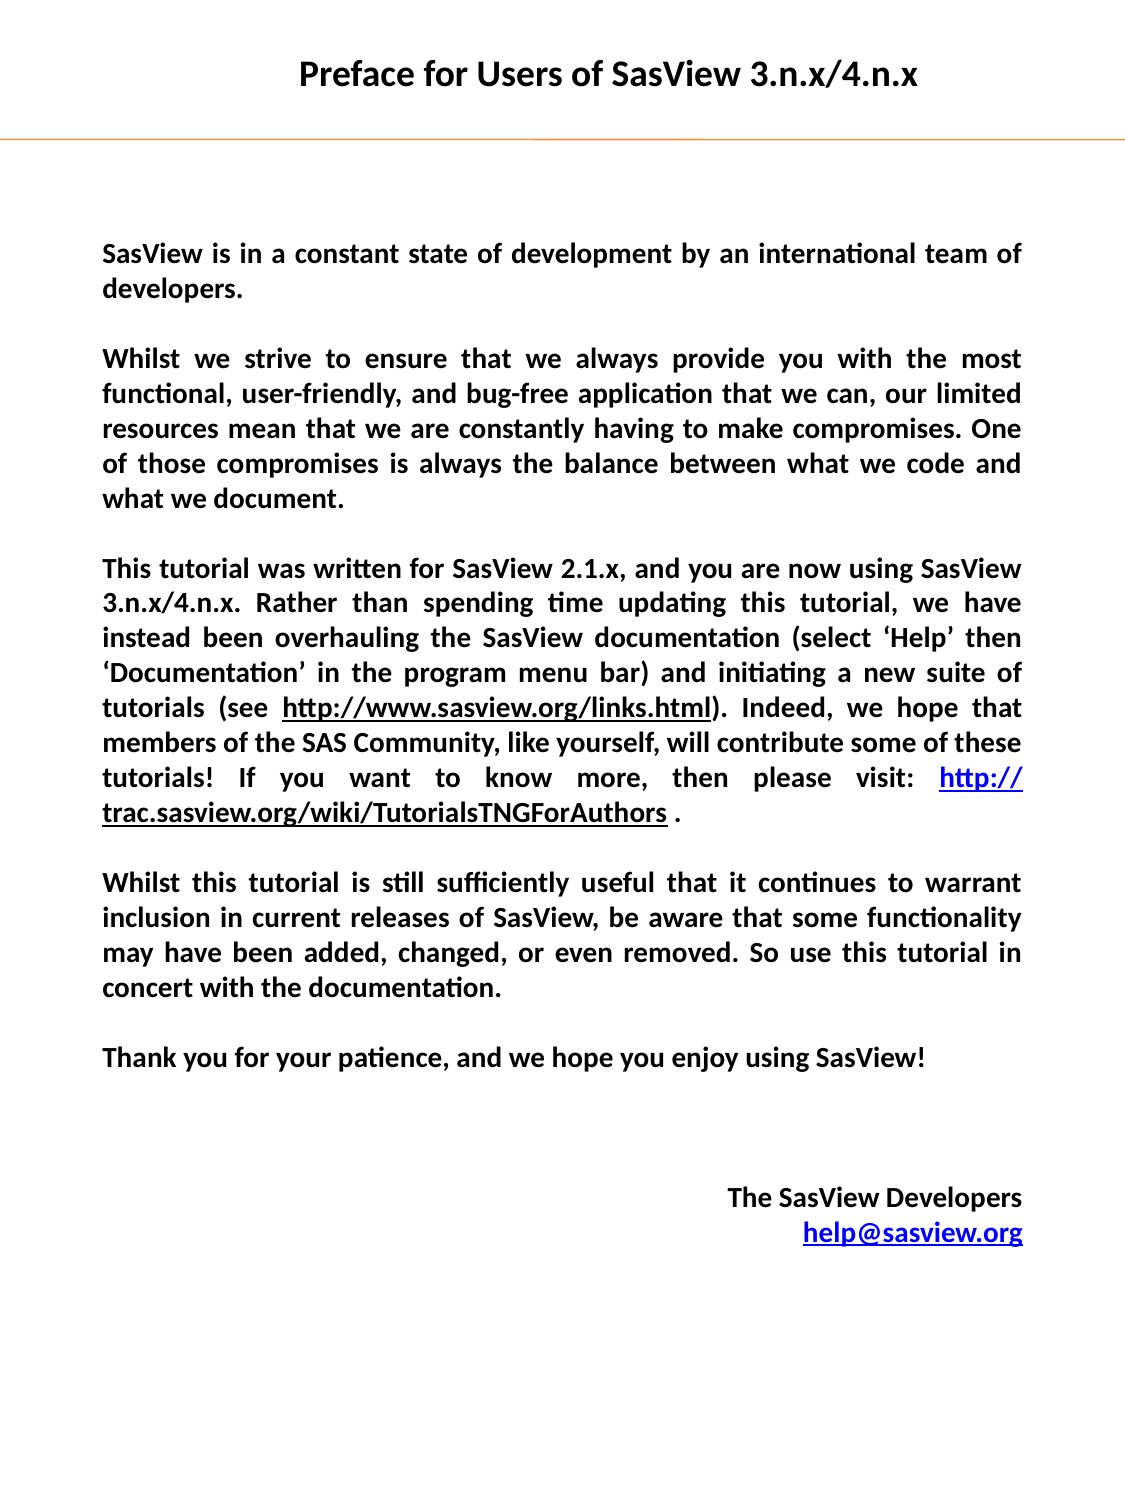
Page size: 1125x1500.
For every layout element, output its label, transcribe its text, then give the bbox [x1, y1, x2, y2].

text_box SasView is in a constant state of development by an international team of developers. Whilst we strive to ensure that we always provide you with the most functional, user-friendly, and bug-free application that we can, our limited resources mean that we are constantly having to make compromises. One of those compromises is always the balance between what we code and what we document. This tutorial was written for SasView 2.1.x, and you are now using SasView 3.n.x/4.n.x. Rather than spending time updating this tutorial, we have instead been overhauling the SasView documentation (select ‘Help’ then ‘Documentation’ in the program menu bar) and initiating a new suite of tutorials (see http://www.sasview.org/links.html). Indeed, we hope that members of the SAS Community, like yourself, will contribute some of these tutorials! If you want to know more, then please visit: http://trac.sasview.org/wiki/TutorialsTNGForAuthors . Whilst this tutorial is still sufficiently useful that it continues to warrant inclusion in current releases of SasView, be aware that some functionality may have been added, changed, or even removed. So use this tutorial in concert with the documentation. Thank you for your patience, and we hope you enjoy using SasView! The SasView Developers help@sasview.org [87, 226, 1038, 1256]
text_box Preface for Users of SasView 3.n.x/4.n.x [284, 41, 934, 101]
